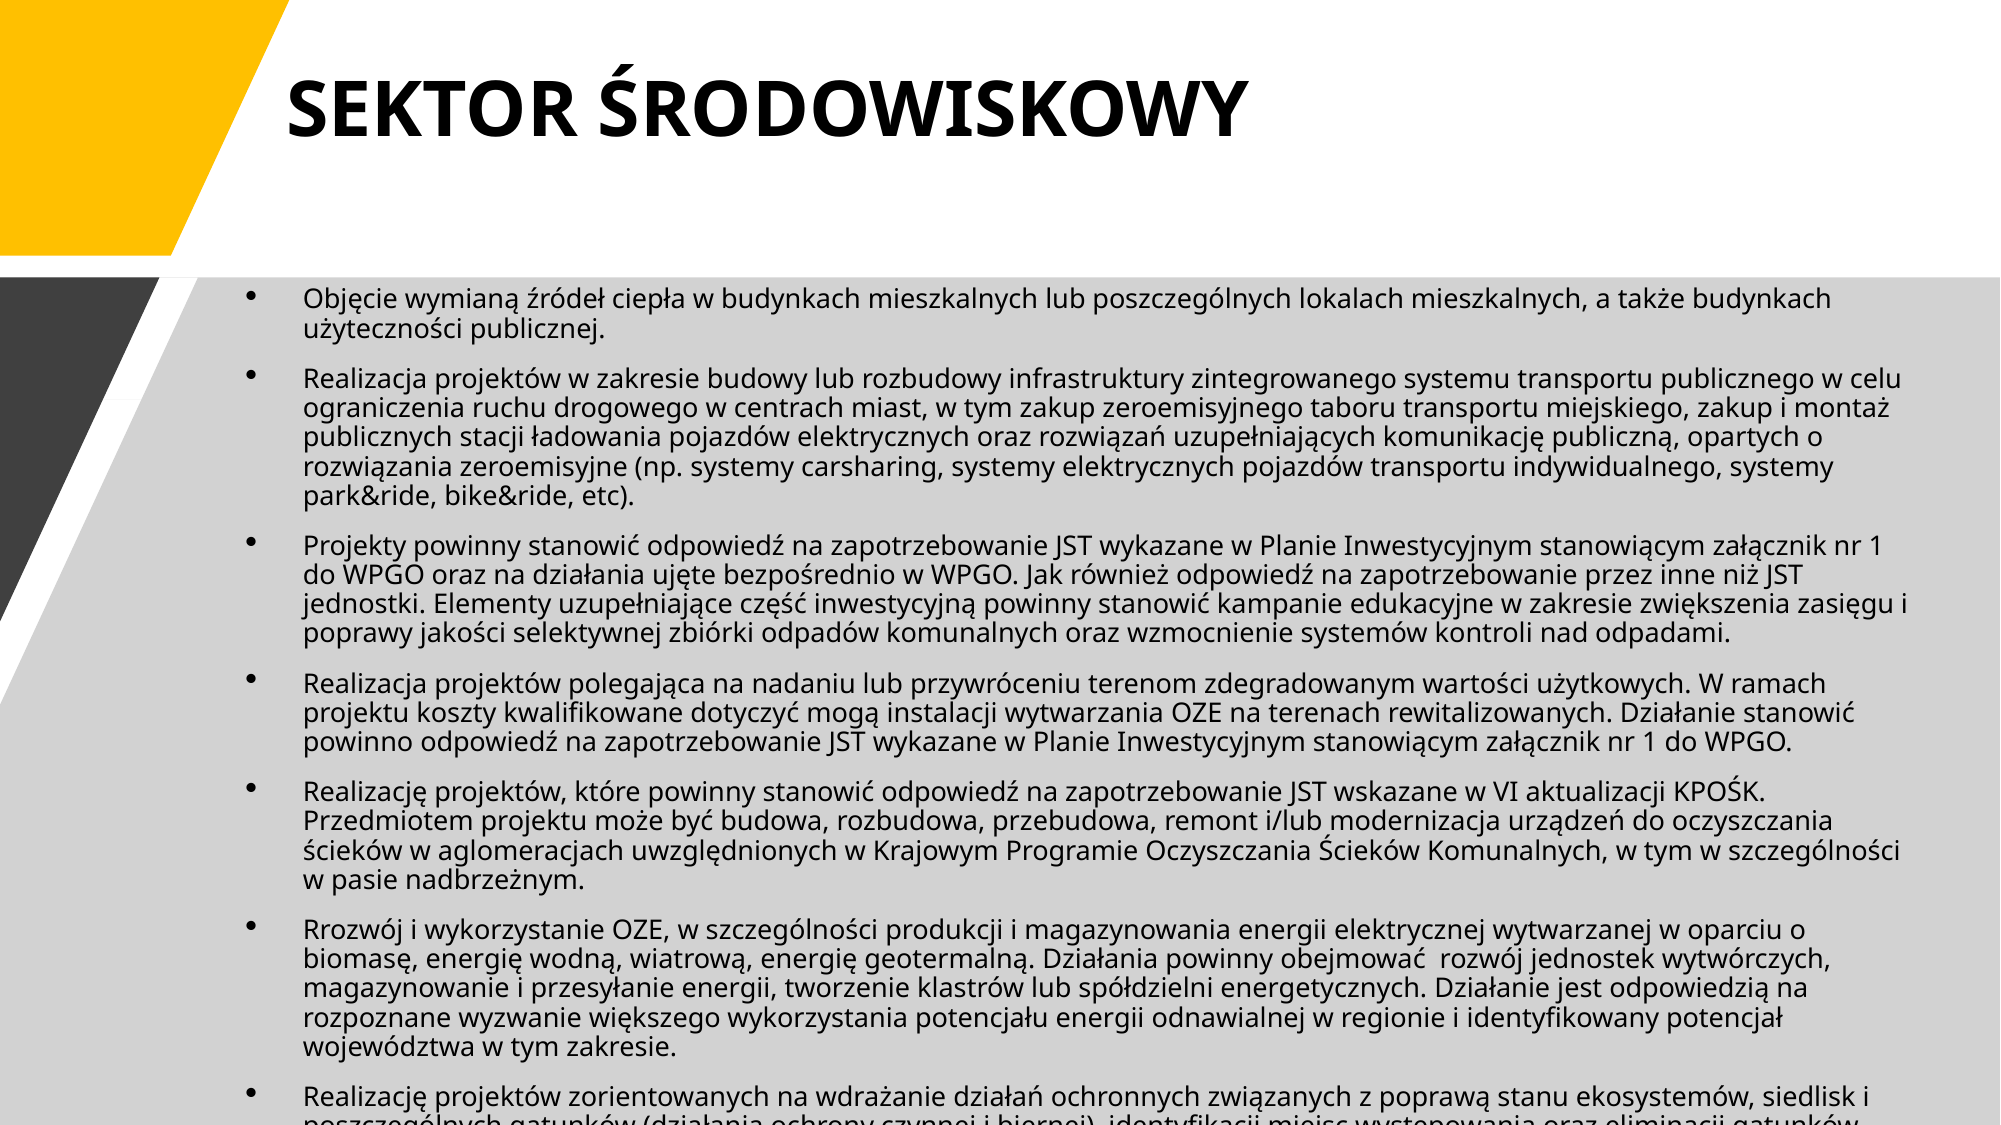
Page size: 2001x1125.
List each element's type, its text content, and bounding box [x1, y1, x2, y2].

text_box [0, 0, 291, 257]
text_box [0, 276, 162, 622]
title SEKTOR ŚRODOWISKOWY [271, 60, 1808, 255]
text_box [0, 276, 2000, 1125]
list Objęcie wymianą źródeł ciepła w budynkach mieszkalnych lub poszczególnych lokalach mieszkalnych, a także budynkach użyteczności publicznej. Realizacja projektów w zakresie budowy lub rozbudowy infrastruktury zintegrowanego systemu transportu publicznego w celu ograniczenia ruchu drogowego w centrach miast, w tym zakup zeroemisyjnego taboru transportu miejskiego, zakup i montaż publicznych stacji ładowania pojazdów elektrycznych oraz rozwiązań uzupełniających komunikację publiczną, opartych o rozwiązania zeroemisyjne (np. systemy carsharing, systemy elektrycznych pojazdów transportu indywidualnego, systemy park&ride, bike&ride, etc). Projekty powinny stanowić odpowiedź na zapotrzebowanie JST wykazane w Planie Inwestycyjnym stanowiącym załącznik nr 1 do WPGO oraz na działania ujęte bezpośrednio w WPGO. Jak również odpowiedź na zapotrzebowanie przez inne niż JST jednostki. Elementy uzupełniające część inwestycyjną powinny stanowić kampanie edukacyjne w zakresie zwiększenia zasięgu i poprawy jakości selektywnej zbiórki odpadów komunalnych oraz wzmocnienie systemów kontroli nad odpadami. Realizacja projektów polegająca na nadaniu lub przywróceniu terenom zdegradowanym wartości użytkowych. W ramach projektu koszty kwalifikowane dotyczyć mogą instalacji wytwarzania OZE na terenach rewitalizowanych. Działanie stanowić powinno odpowiedź na zapotrzebowanie JST wykazane w Planie Inwestycyjnym stanowiącym załącznik nr 1 do WPGO. Realizację projektów, które powinny stanowić odpowiedź na zapotrzebowanie JST wskazane w VI aktualizacji KPOŚK. Przedmiotem projektu może być budowa, rozbudowa, przebudowa, remont i/lub modernizacja urządzeń do oczyszczania ścieków w aglomeracjach uwzględnionych w Krajowym Programie Oczyszczania Ścieków Komunalnych, w tym w szczególności w pasie nadbrzeżnym. Rrozwój i wykorzystanie OZE, w szczególności produkcji i magazynowania energii elektrycznej wytwarzanej w oparciu o biomasę, energię wodną, wiatrową, energię geotermalną. Działania powinny obejmować rozwój jednostek wytwórczych, magazynowanie i przesyłanie energii, tworzenie klastrów lub spółdzielni energetycznych. Działanie jest odpowiedzią na rozpoznane wyzwanie większego wykorzystania potencjału energii odnawialnej w regionie i identyfikowany potencjał województwa w tym zakresie. Realizację projektów zorientowanych na wdrażanie działań ochronnych związanych z poprawą stanu ekosystemów, siedlisk i poszczególnych gatunków (działania ochrony czynnej i biernej), identyfikacji miejsc występowania oraz eliminacji gatunków obcych w tym inwazyjnych, poprzez ochronę naturalnych zbiorowisk roślin. [231, 278, 1931, 1084]
